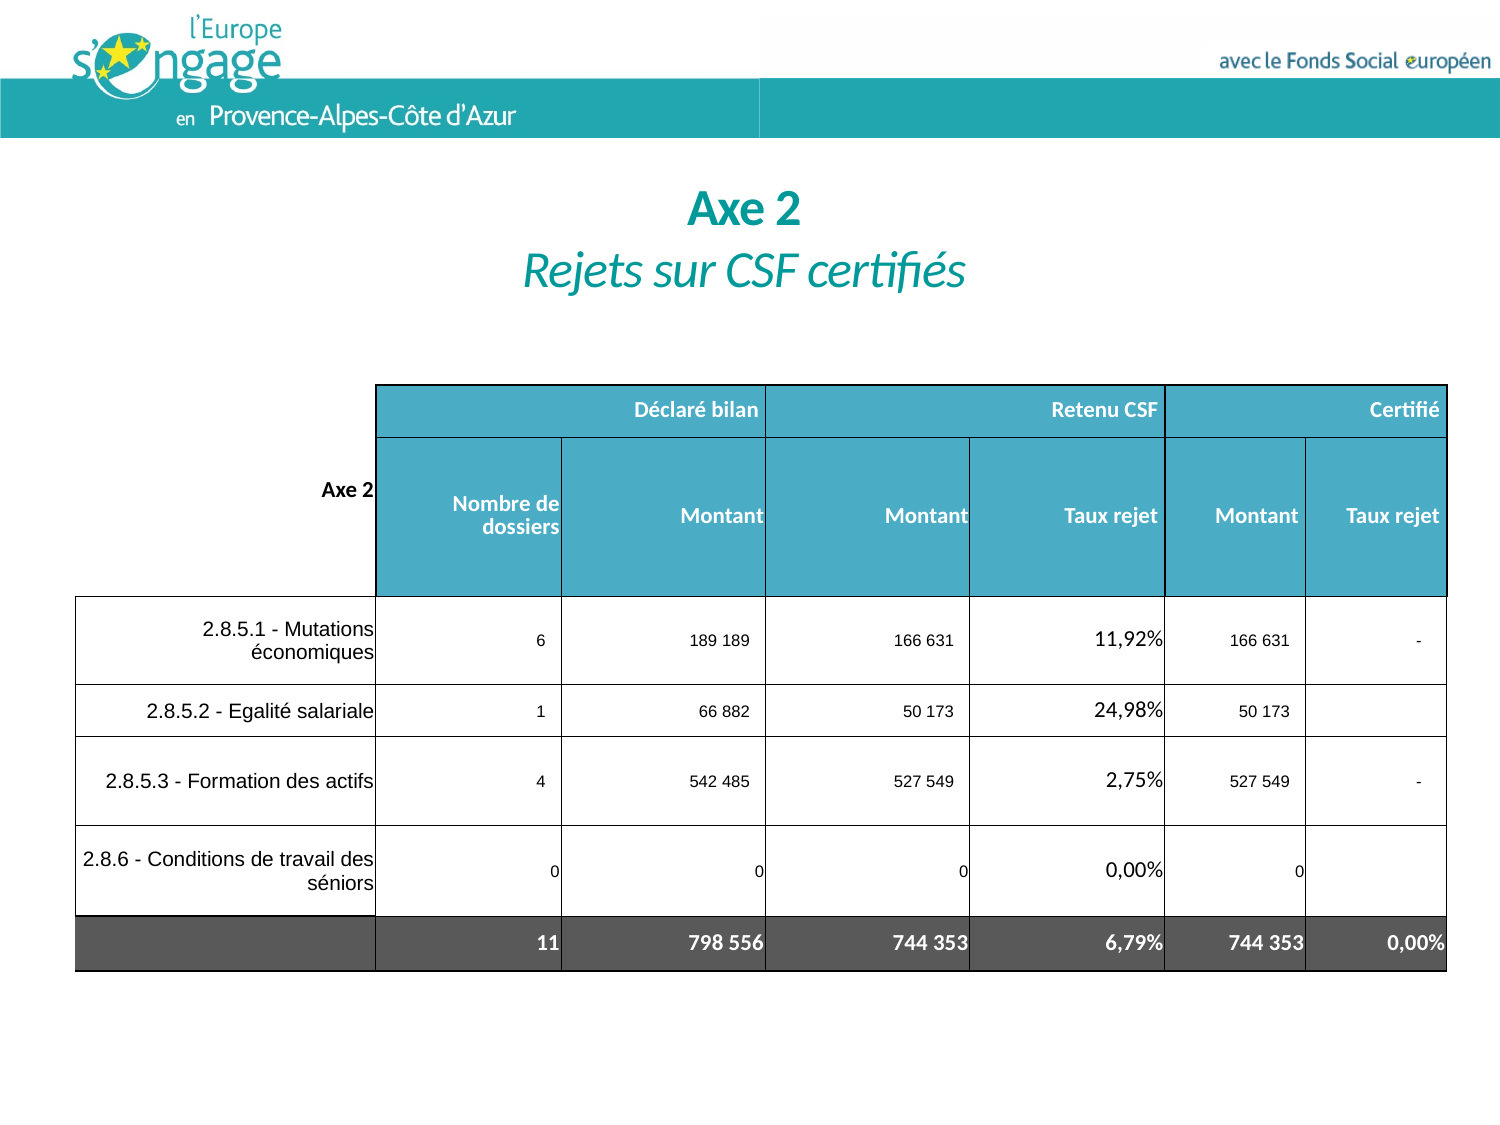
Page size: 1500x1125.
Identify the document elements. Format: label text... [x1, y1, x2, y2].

table_cell 542 485 [562, 737, 765, 825]
table_header Retenu CSF [766, 386, 1164, 437]
table_cell 24,98% [970, 685, 1164, 736]
table_cell Taux rejet [970, 438, 1164, 596]
table_cell 0 [562, 826, 765, 916]
table_cell 50 173 [766, 685, 969, 736]
table_cell 798 556 [562, 917, 765, 970]
table_cell 6 [376, 597, 561, 684]
table_cell 527 549 [766, 737, 969, 825]
table_cell 744 353 [1165, 917, 1305, 970]
table_cell 527 549 [1165, 737, 1305, 825]
table_cell 11 [376, 917, 561, 970]
table_header Certifié [1166, 386, 1446, 437]
table_cell - [1306, 737, 1446, 825]
table_cell 2.8.5.2 - Egalité salariale [76, 685, 375, 736]
table_cell Taux rejet [1306, 438, 1446, 596]
table_cell 50 173 [1165, 685, 1305, 736]
table_header Axe 2 [75, 385, 375, 596]
table_cell Montant [766, 438, 969, 596]
table_cell 0 [376, 826, 561, 916]
table_cell 166 631 [1165, 597, 1305, 684]
table_cell 66 882 [562, 685, 765, 736]
table_cell 0 [766, 826, 969, 916]
table_cell Nombre de dossiers [377, 438, 561, 596]
table_cell 166 631 [766, 597, 969, 684]
table_cell 11,92% [970, 597, 1164, 684]
table_cell [75, 917, 375, 970]
table_cell 2.8.5.3 - Formation des actifs [76, 737, 375, 825]
table_cell 0,00% [1306, 917, 1446, 970]
table_cell [1306, 826, 1446, 916]
table_cell [1306, 685, 1446, 736]
table_cell 0,00% [970, 826, 1164, 916]
table_cell 189 189 [562, 597, 765, 684]
title Axe 2 Rejets sur CSF certifiés [41, 146, 1448, 338]
picture [1205, 45, 1500, 76]
table_cell Montant [1166, 438, 1305, 596]
table_cell 0 [1165, 826, 1305, 916]
table_cell Montant [562, 438, 765, 596]
table_cell 2.8.5.1 - Mutations économiques [76, 597, 375, 684]
table_cell 2.8.6 - Conditions de travail des séniors [76, 826, 375, 915]
table_cell 744 353 [766, 917, 969, 970]
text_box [0, 14, 1500, 138]
table_cell - [1306, 597, 1446, 684]
table_cell 6,79% [970, 917, 1164, 970]
table_cell 4 [376, 737, 561, 825]
table_cell 1 [376, 685, 561, 736]
table_cell 2,75% [970, 737, 1164, 825]
table_header Déclaré bilan [377, 386, 765, 437]
